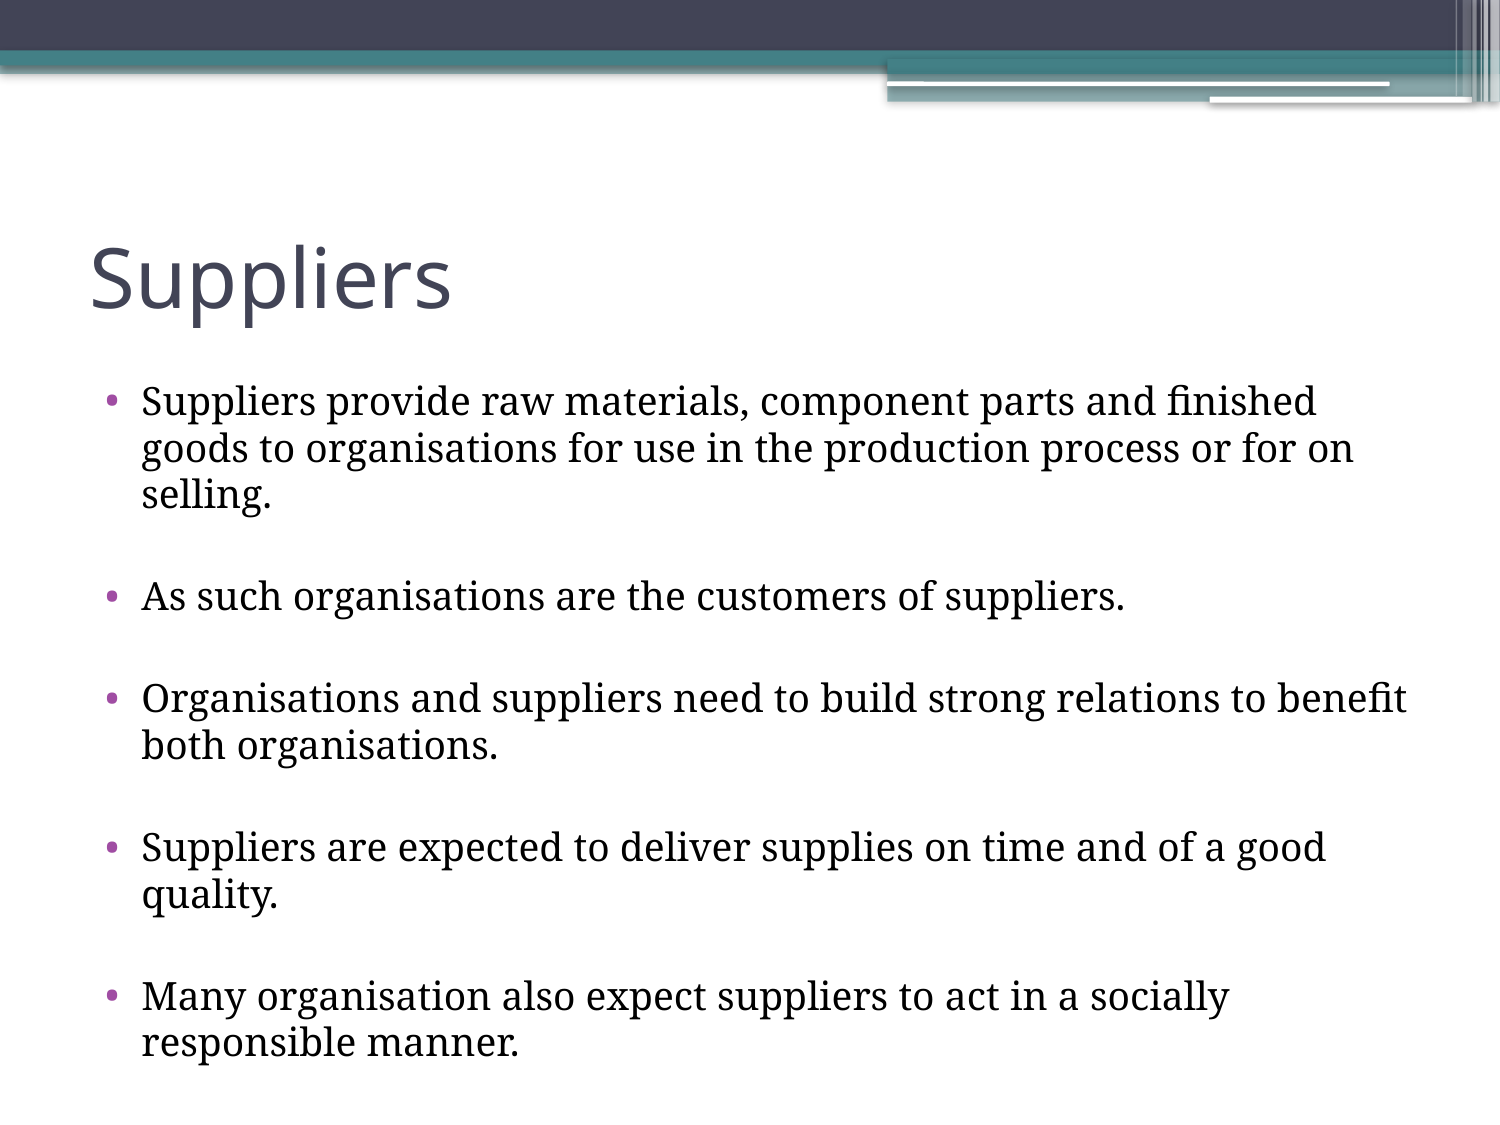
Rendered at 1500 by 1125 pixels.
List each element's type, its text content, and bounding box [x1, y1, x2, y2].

title Suppliers [75, 187, 1425, 363]
list Suppliers provide raw materials, component parts and finished goods to organisations for use in the production process or for on selling. As such organisations are the customers of suppliers. Organisations and suppliers need to build strong relations to benefit both organisations. Suppliers are expected to deliver supplies on time and of a good quality. Many organisation also expect suppliers to act in a socially responsible manner. [75, 368, 1425, 1079]
